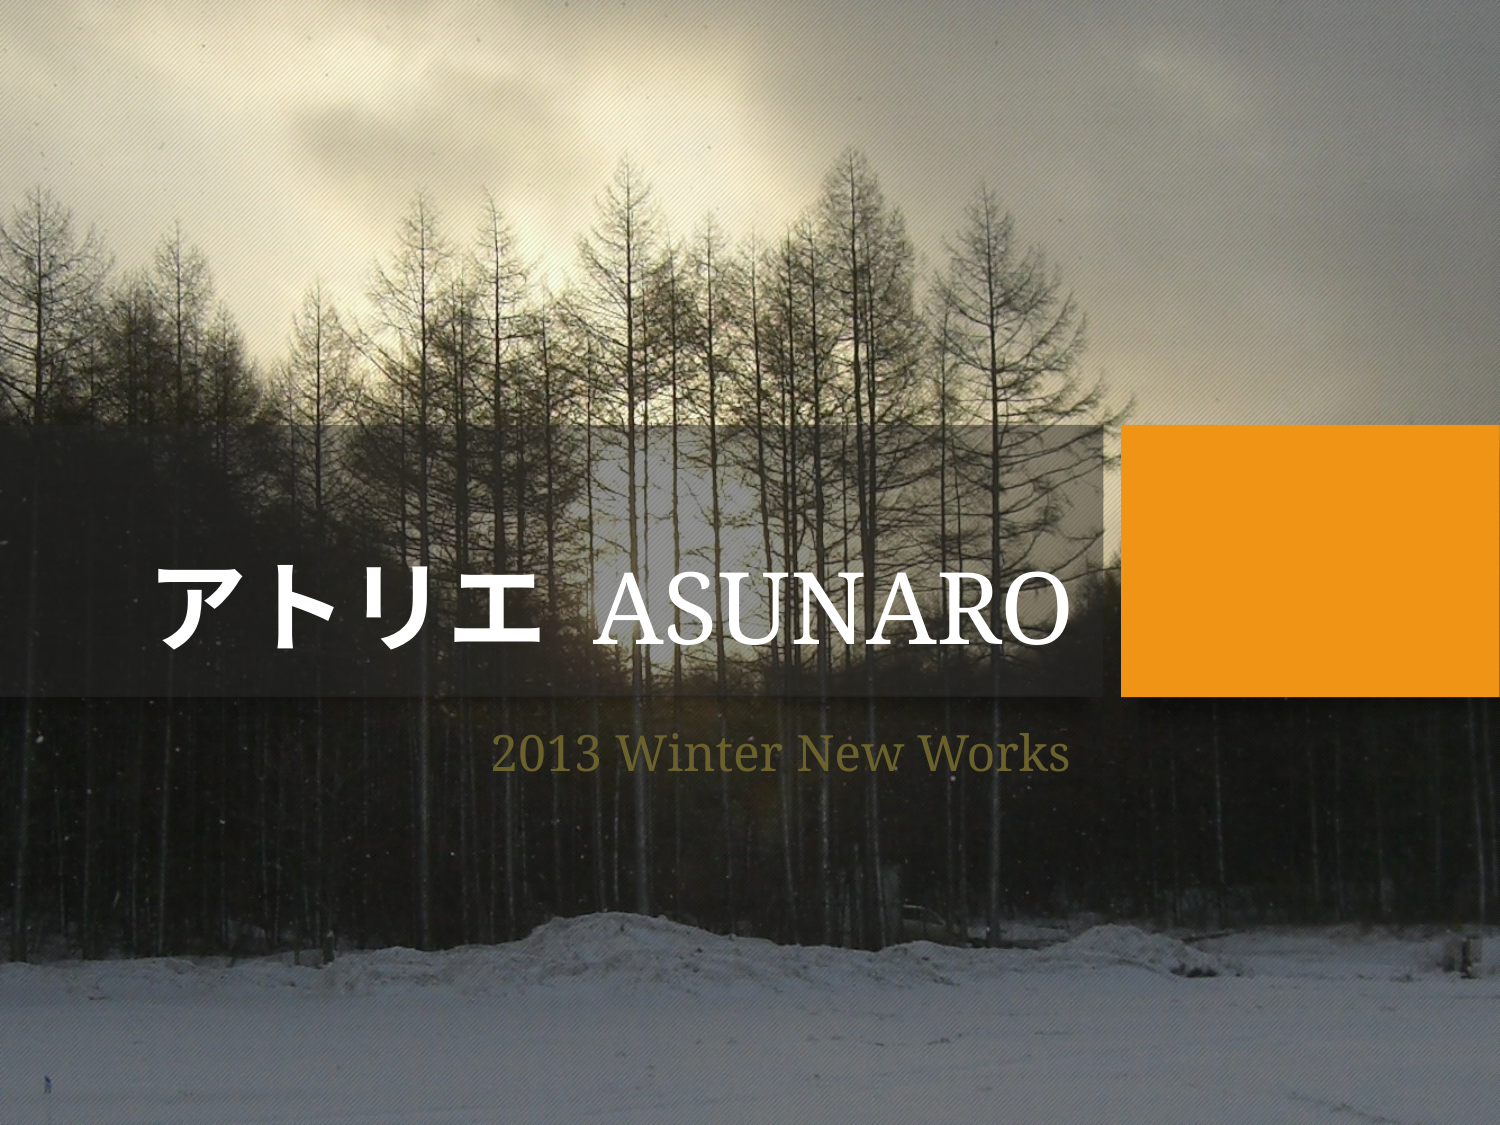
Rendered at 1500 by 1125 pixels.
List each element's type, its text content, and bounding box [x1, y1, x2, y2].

picture [0, 0, 1500, 1125]
subtitle 2013 Winter New Works [83, 720, 1086, 905]
title アトリエ ASUNARO [73, 448, 1090, 674]
